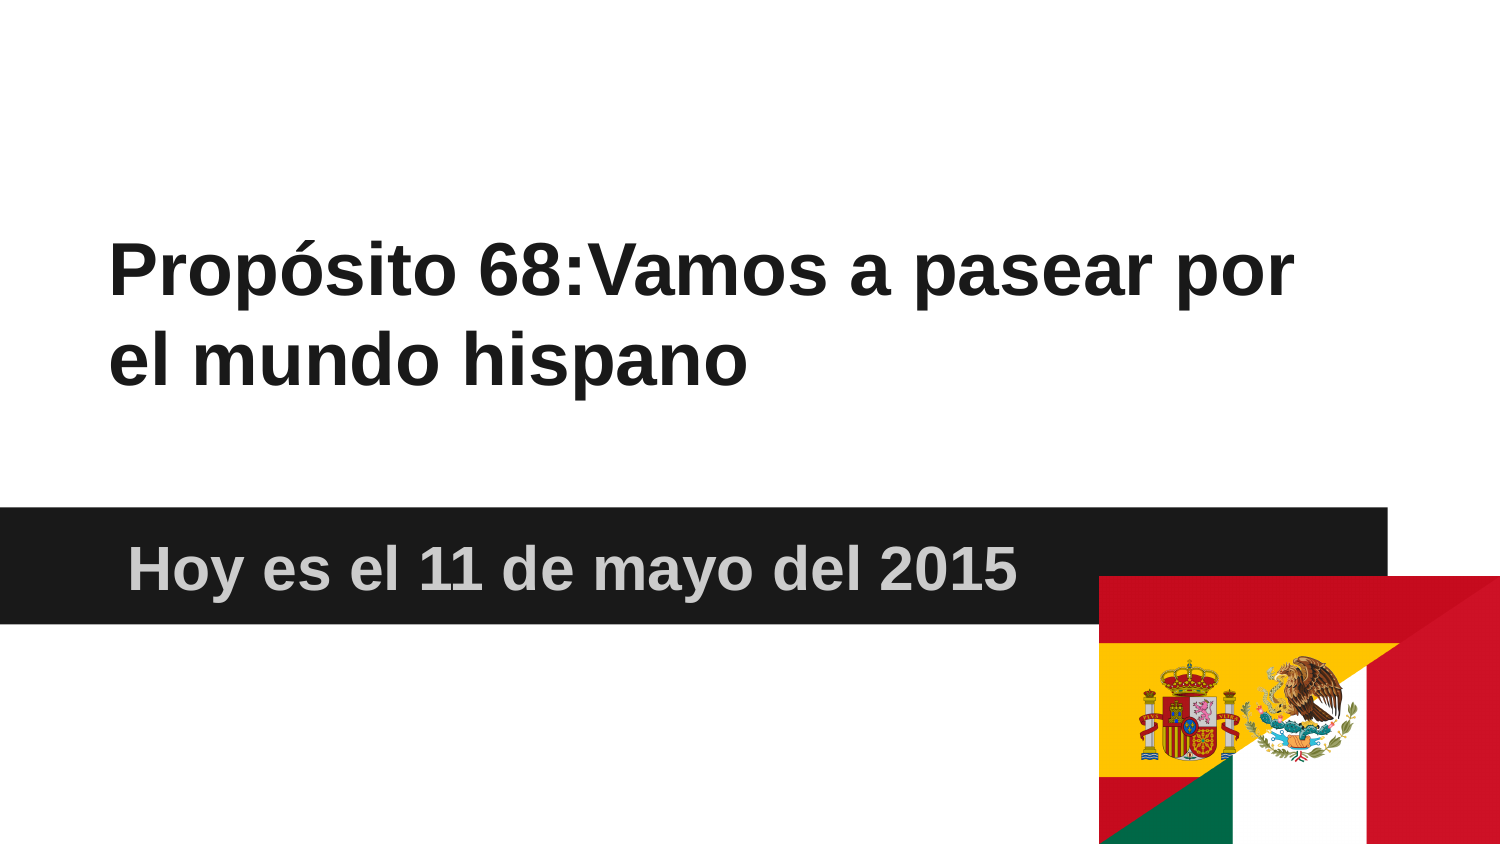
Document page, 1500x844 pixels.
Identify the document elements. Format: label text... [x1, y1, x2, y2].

subtitle Hoy es el 11 de mayo del 2015 [112, 507, 1388, 625]
title Propósito 68:Vamos a pasear por el mundo hispano [93, 139, 1369, 416]
picture [1098, 576, 1500, 844]
